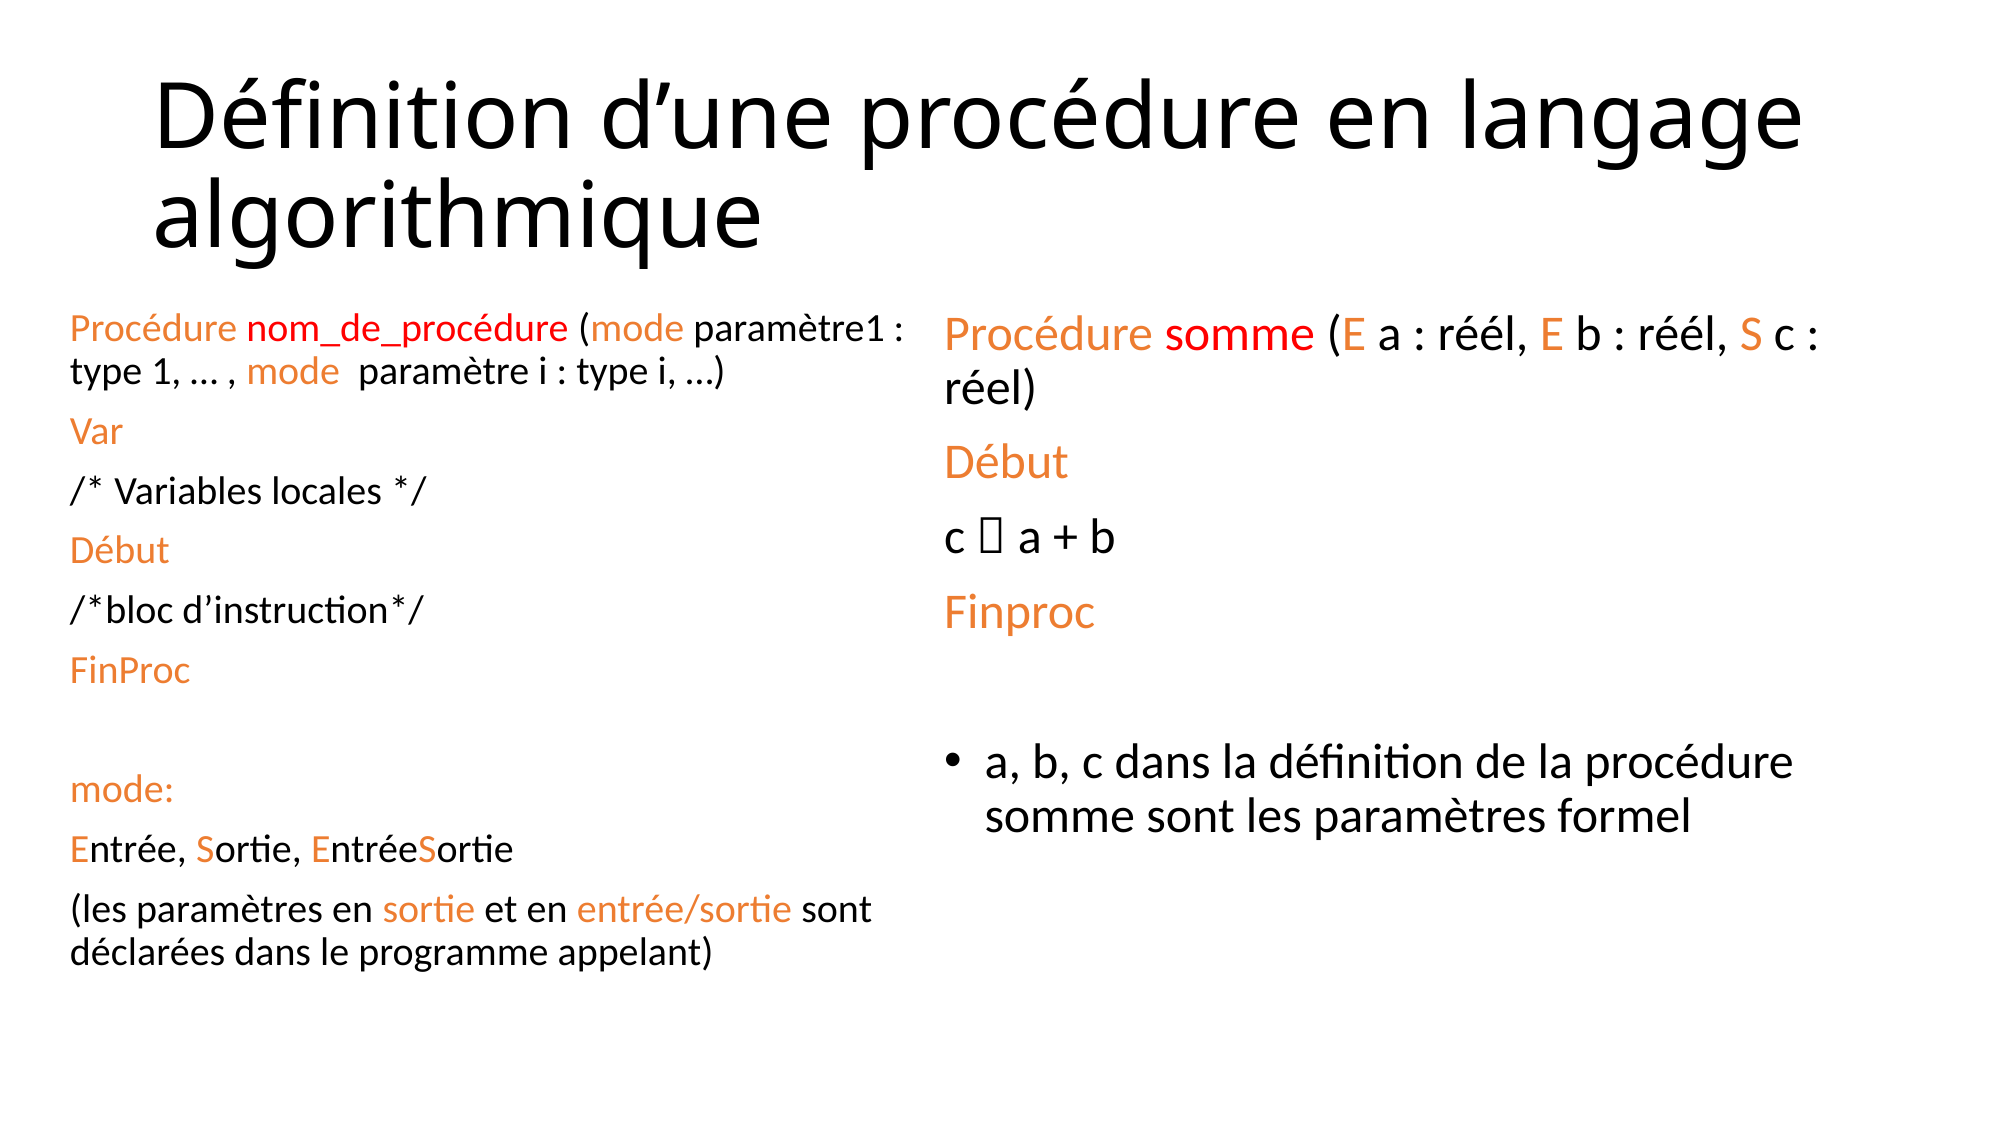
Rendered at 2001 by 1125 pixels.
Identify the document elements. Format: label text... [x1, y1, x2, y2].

title Définition d’une procédure en langage algorithmique [137, 59, 1863, 278]
list Procédure nom_de_procédure (mode paramètre1 : type 1, … , mode paramètre i : type i, …) Var /* Variables locales */ Début /*bloc d’instruction*/ FinProc mode: Entrée, Sortie, EntréeSortie (les paramètres en sortie et en entrée/sortie sont déclarées dans le programme appelant) [54, 299, 929, 1014]
list Procédure somme (E a : réél, E b : réél, S c : réel) Début c  a + b Finproc a, b, c dans la définition de la procédure somme sont les paramètres formel [929, 299, 1939, 1014]
